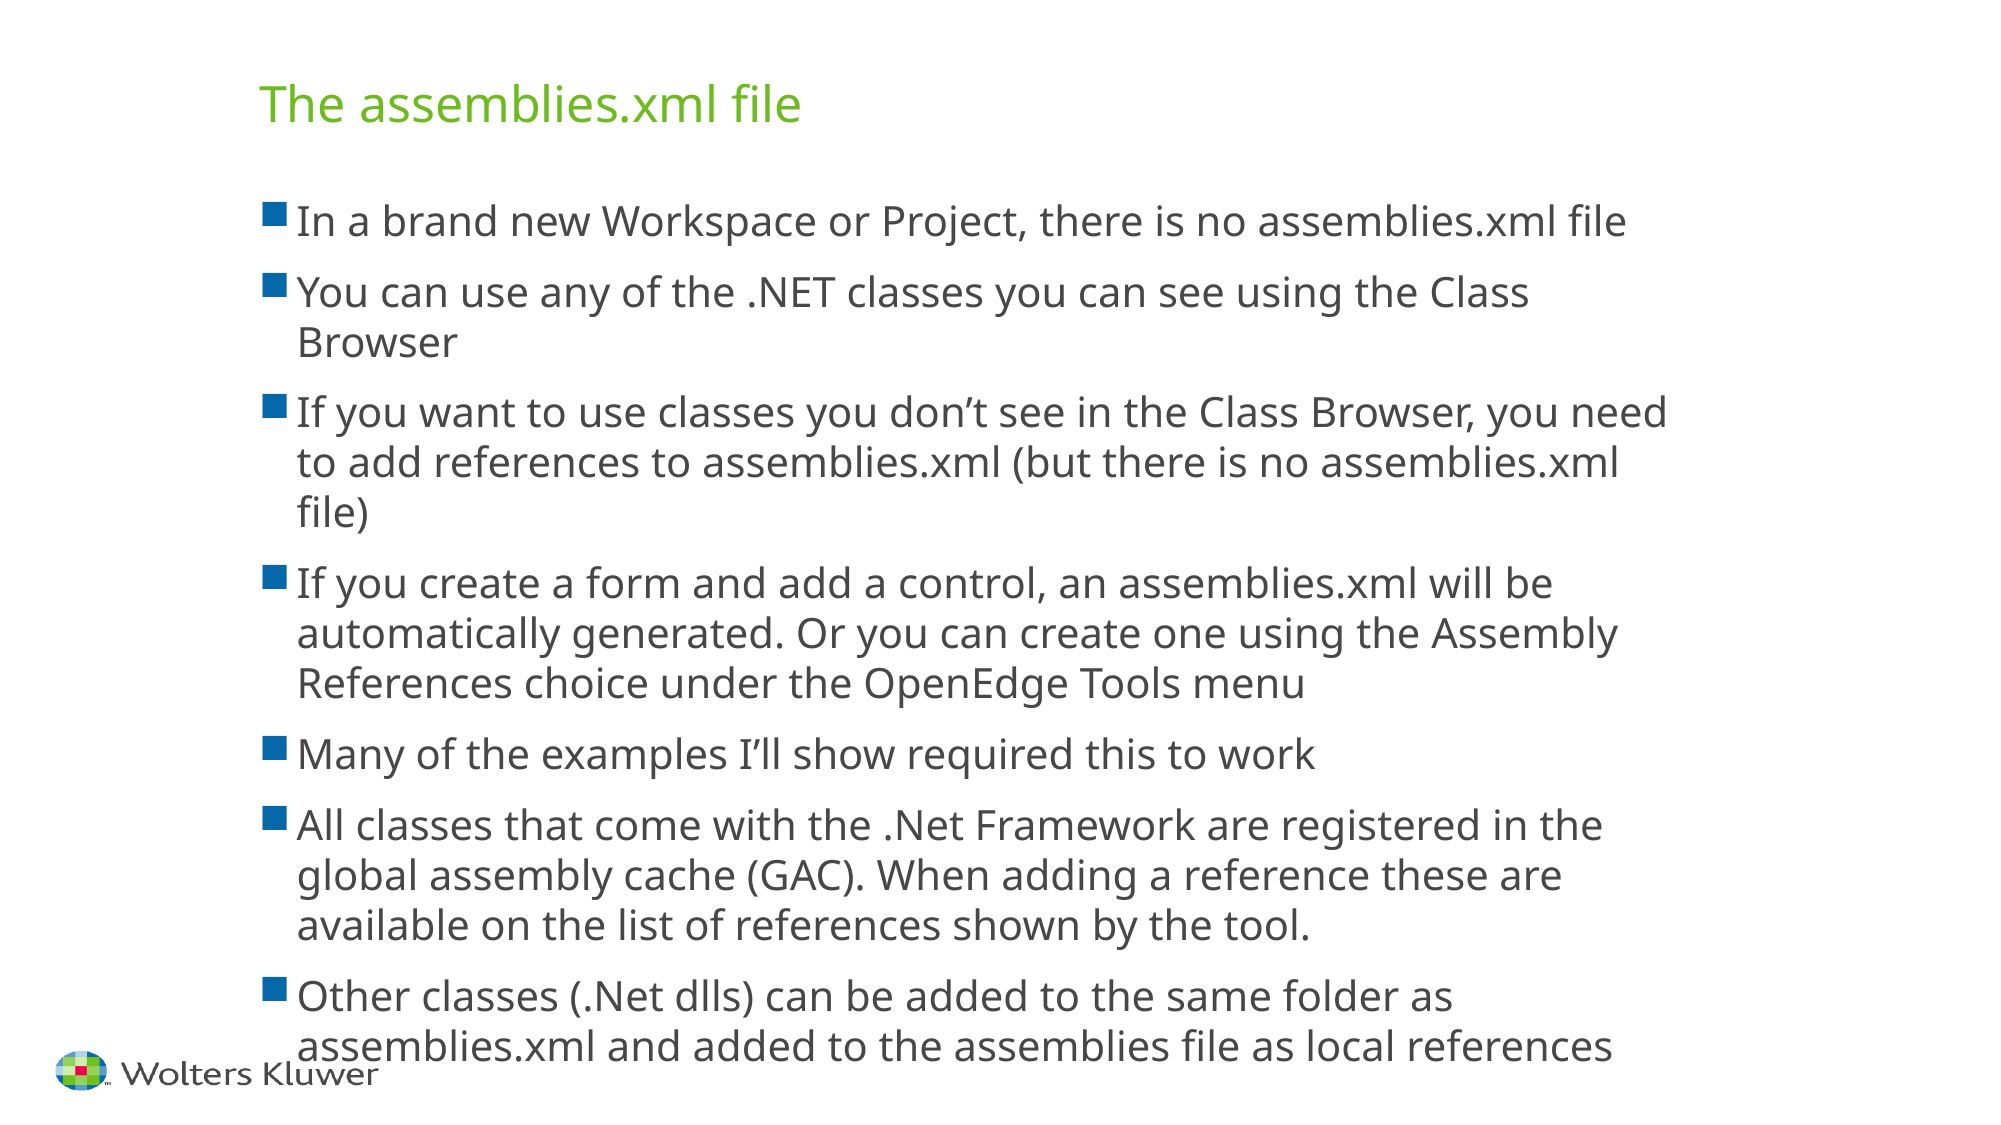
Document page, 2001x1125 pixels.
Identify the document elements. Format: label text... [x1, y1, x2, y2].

list In a brand new Workspace or Project, there is no assemblies.xml file You can use any of the .NET classes you can see using the Class Browser If you want to use classes you don’t see in the Class Browser, you need to add references to assemblies.xml (but there is no assemblies.xml file) If you create a form and add a control, an assemblies.xml will be automatically generated. Or you can create one using the Assembly References choice under the OpenEdge Tools menu Many of the examples I’ll show required this to work All classes that come with the .Net Framework are registered in the global assembly cache (GAC). When adding a reference these are available on the list of references shown by the tool. Other classes (.Net dlls) can be added to the same folder as assemblies.xml and added to the assemblies file as local references [243, 186, 1695, 1010]
title The assemblies.xml file [243, 63, 1695, 141]
